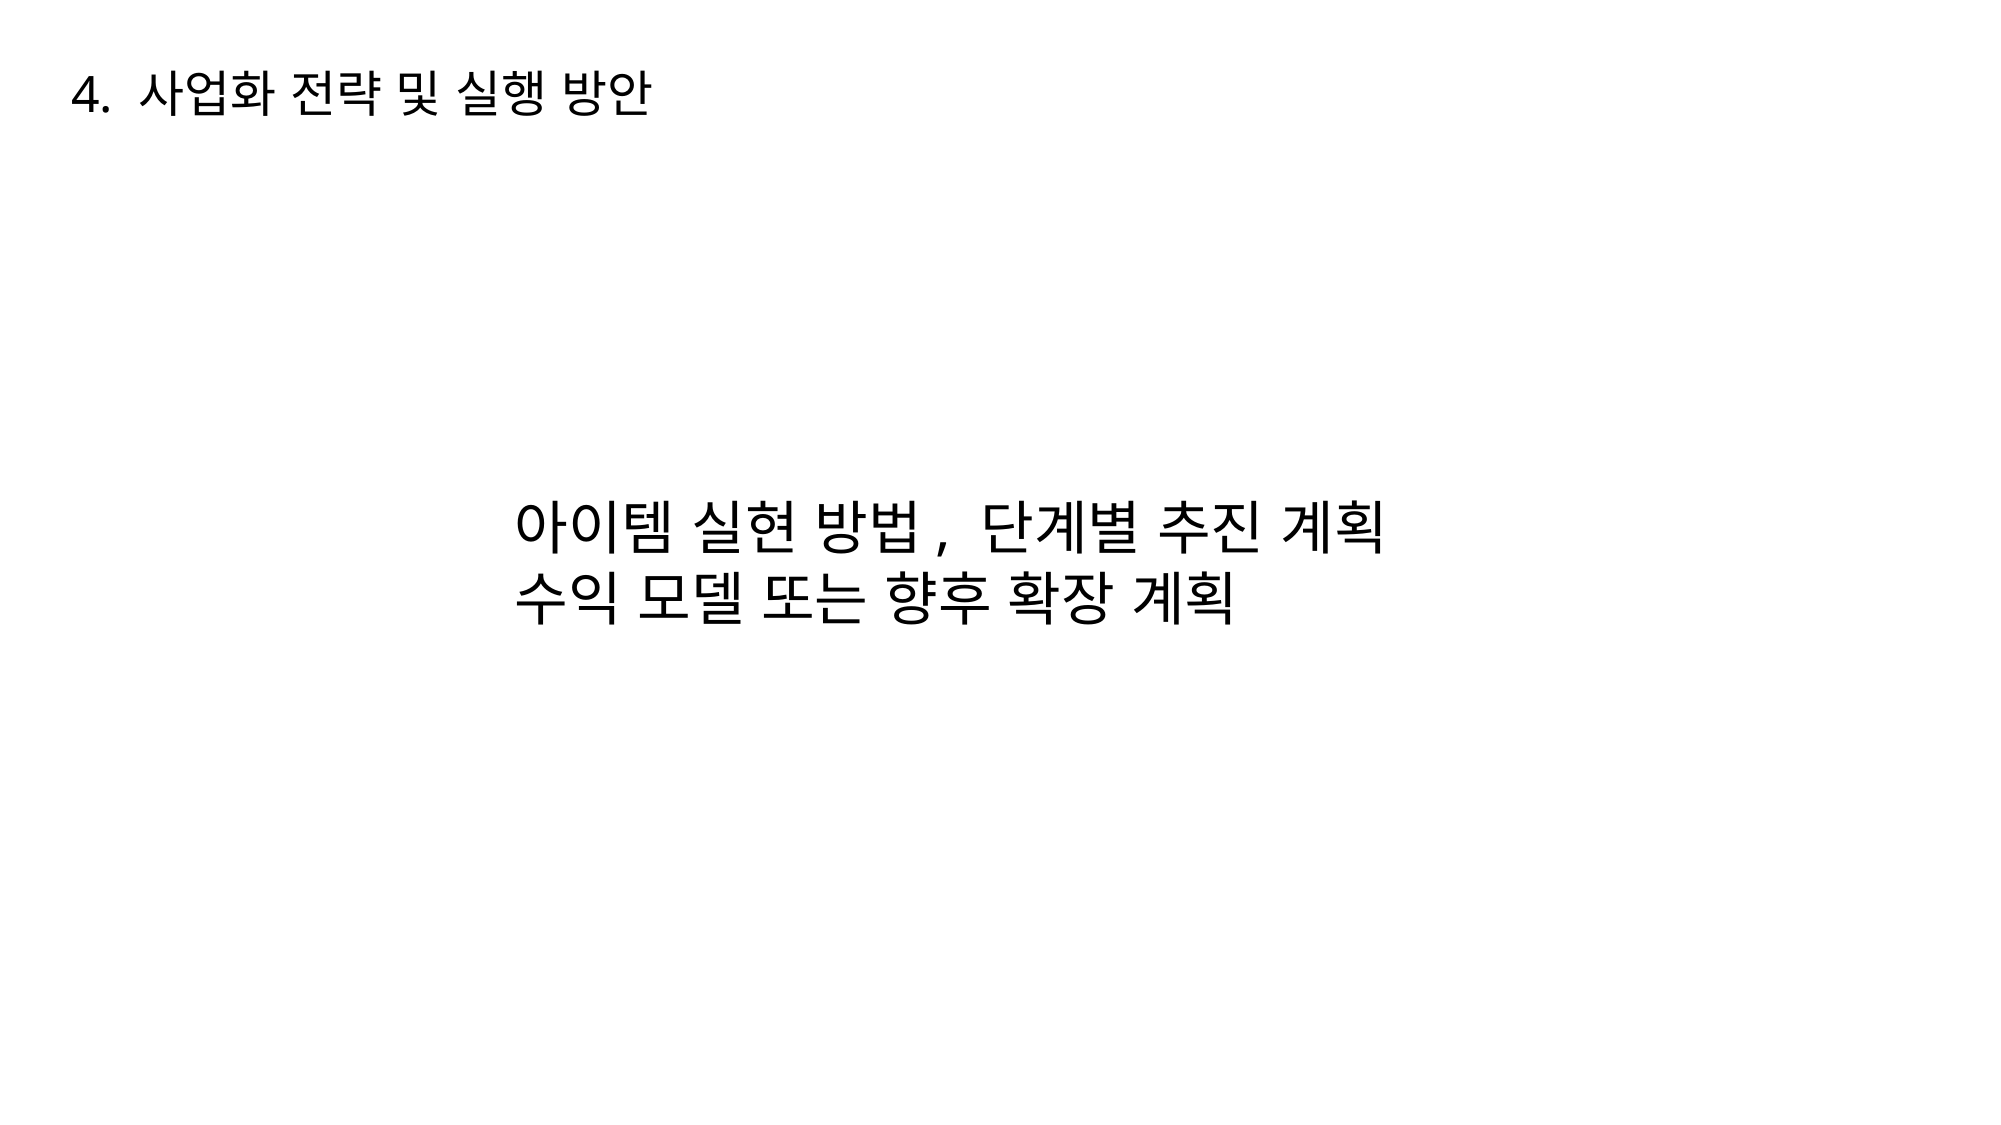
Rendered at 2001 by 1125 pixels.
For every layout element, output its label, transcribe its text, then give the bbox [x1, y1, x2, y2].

text_box 4. 사업화 전략 및 실행 방안 [56, 54, 1032, 130]
text_box 아이템 실현 방법, 단계별 추진 계획 수익 모델 또는 향후 확장 계획 [500, 484, 1500, 639]
